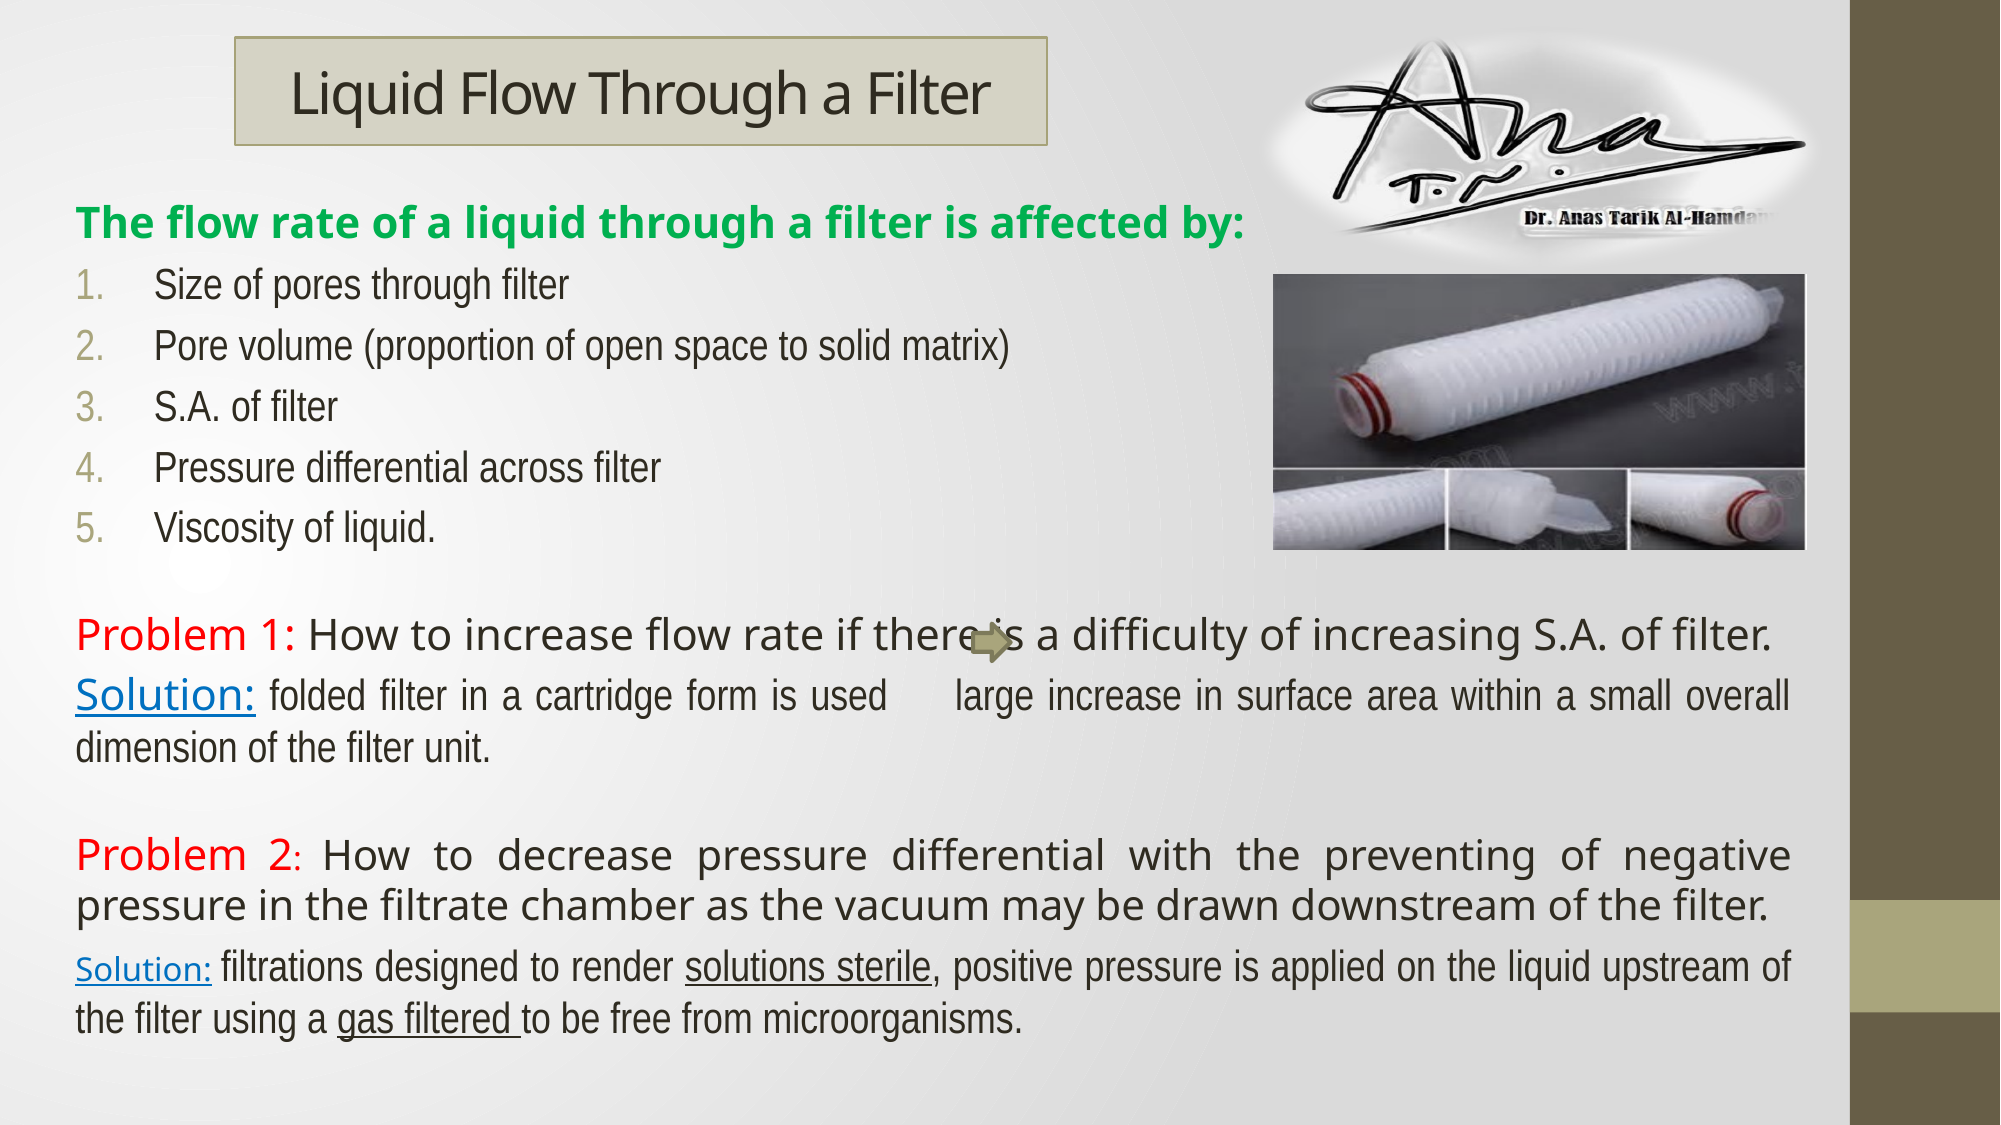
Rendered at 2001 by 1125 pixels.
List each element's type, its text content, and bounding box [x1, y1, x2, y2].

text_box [1248, 24, 1832, 551]
text_box [971, 621, 1013, 664]
title Liquid Flow Through a Filter [234, 36, 1048, 146]
list The flow rate of a liquid through a filter is affected by: Size of pores through filter Pore volume (proportion of open space to solid matrix) S.A. of filter Pressure differential across filter Viscosity of liquid. Problem 1: How to increase flow rate if there is a difficulty of increasing S.A. of filter. Solution: folded filter in a cartridge form is used large increase in surface area within a small overall dimension of the filter unit. Problem 2: How to decrease pressure differential with the preventing of negative pressure in the filtrate chamber as the vacuum may be drawn downstream of the filter. Solution: filtrations designed to render solutions sterile, positive pressure is applied on the liquid upstream of the filter using a gas filtered to be free from microorganisms. [60, 187, 1807, 1088]
